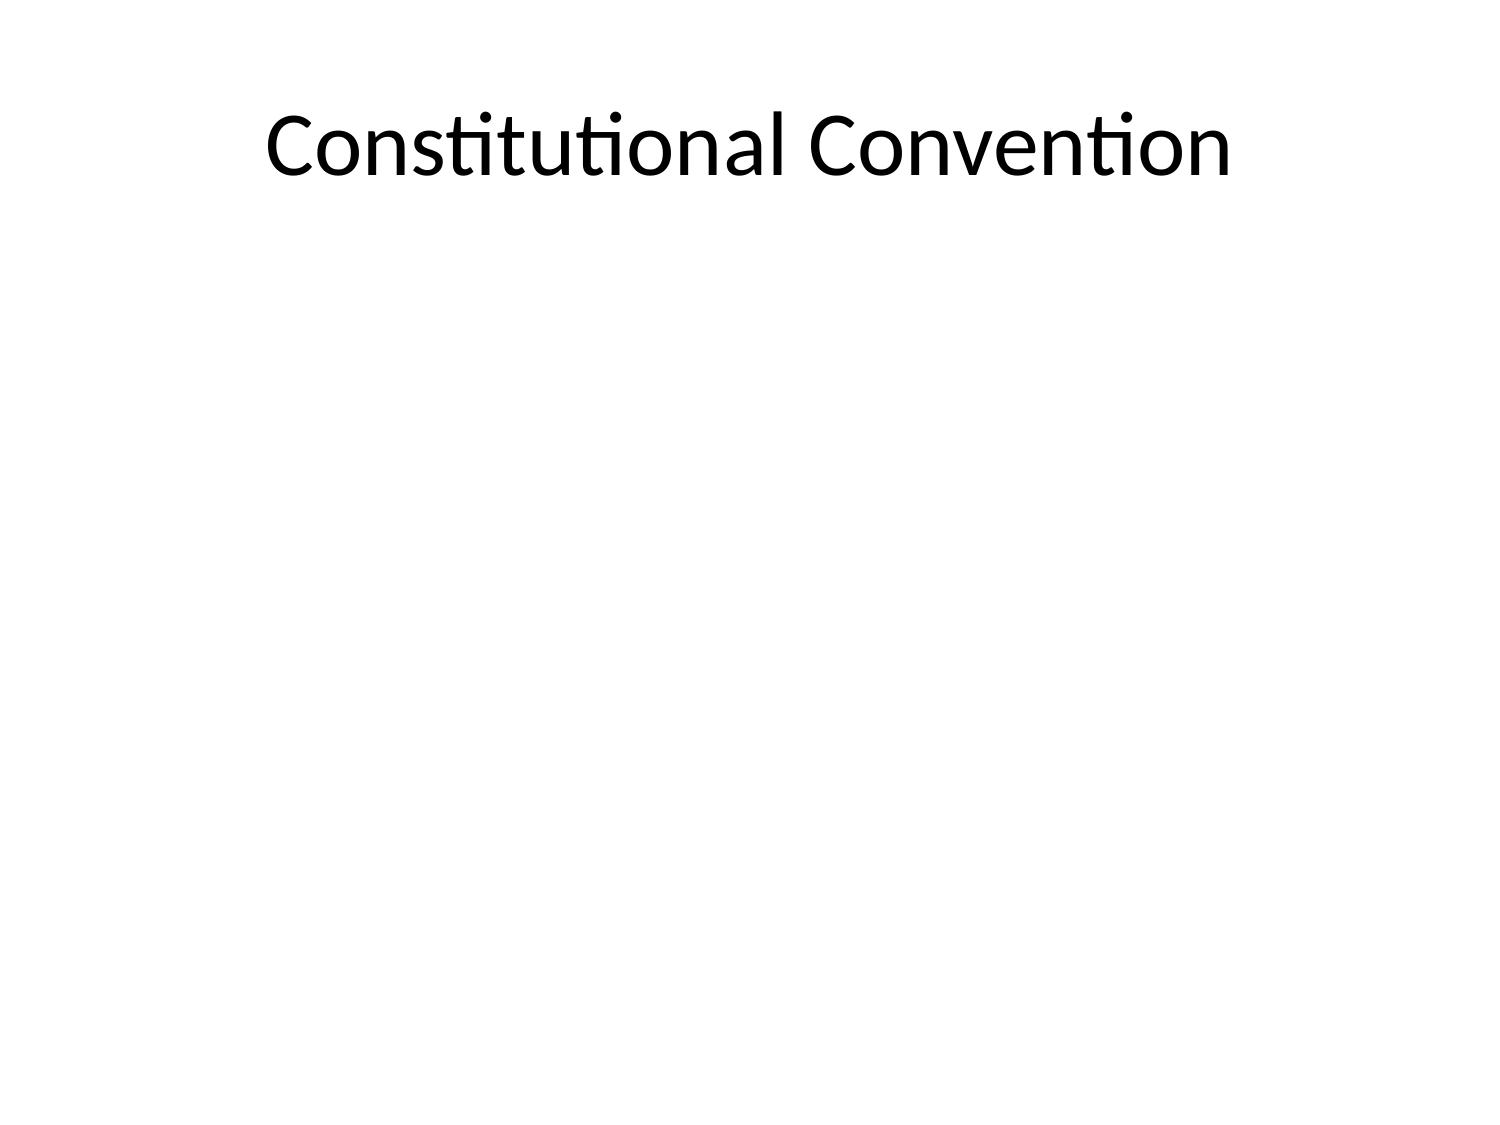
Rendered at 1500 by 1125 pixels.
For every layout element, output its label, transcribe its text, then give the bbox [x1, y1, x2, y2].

title Constitutional Convention [75, 45, 1425, 233]
